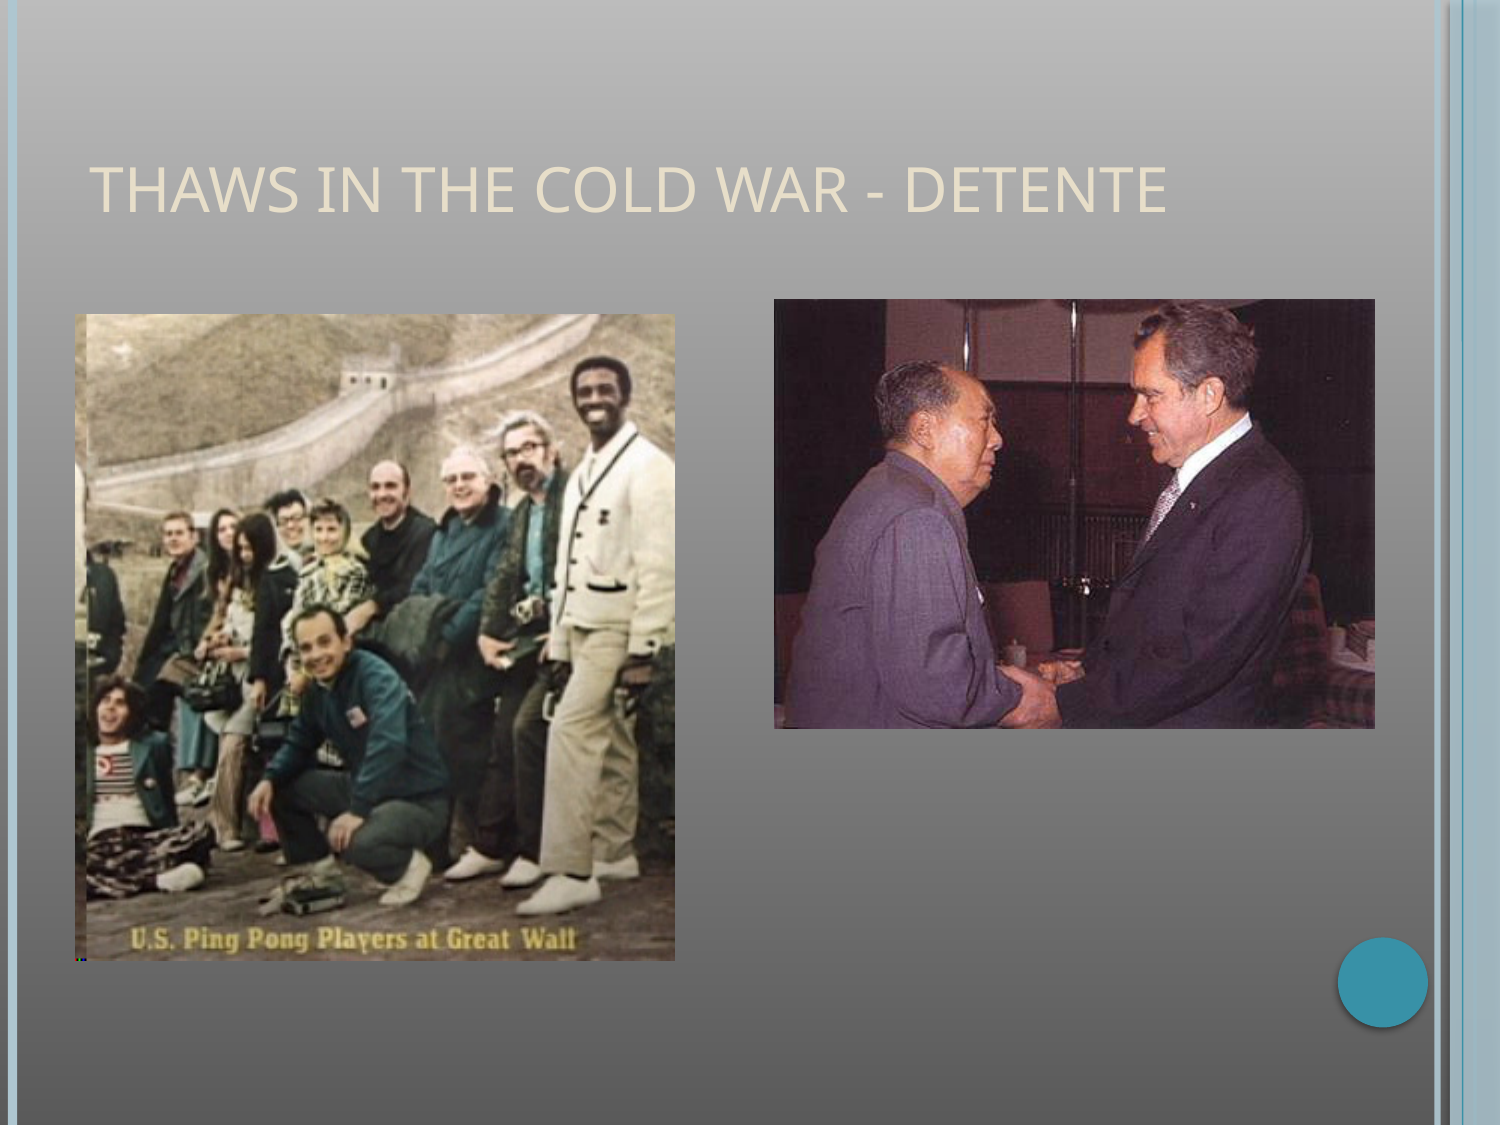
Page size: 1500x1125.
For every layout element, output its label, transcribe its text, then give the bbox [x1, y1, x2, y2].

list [774, 299, 1376, 730]
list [74, 314, 676, 961]
title Thaws in the Cold War - detente [75, 45, 1300, 233]
